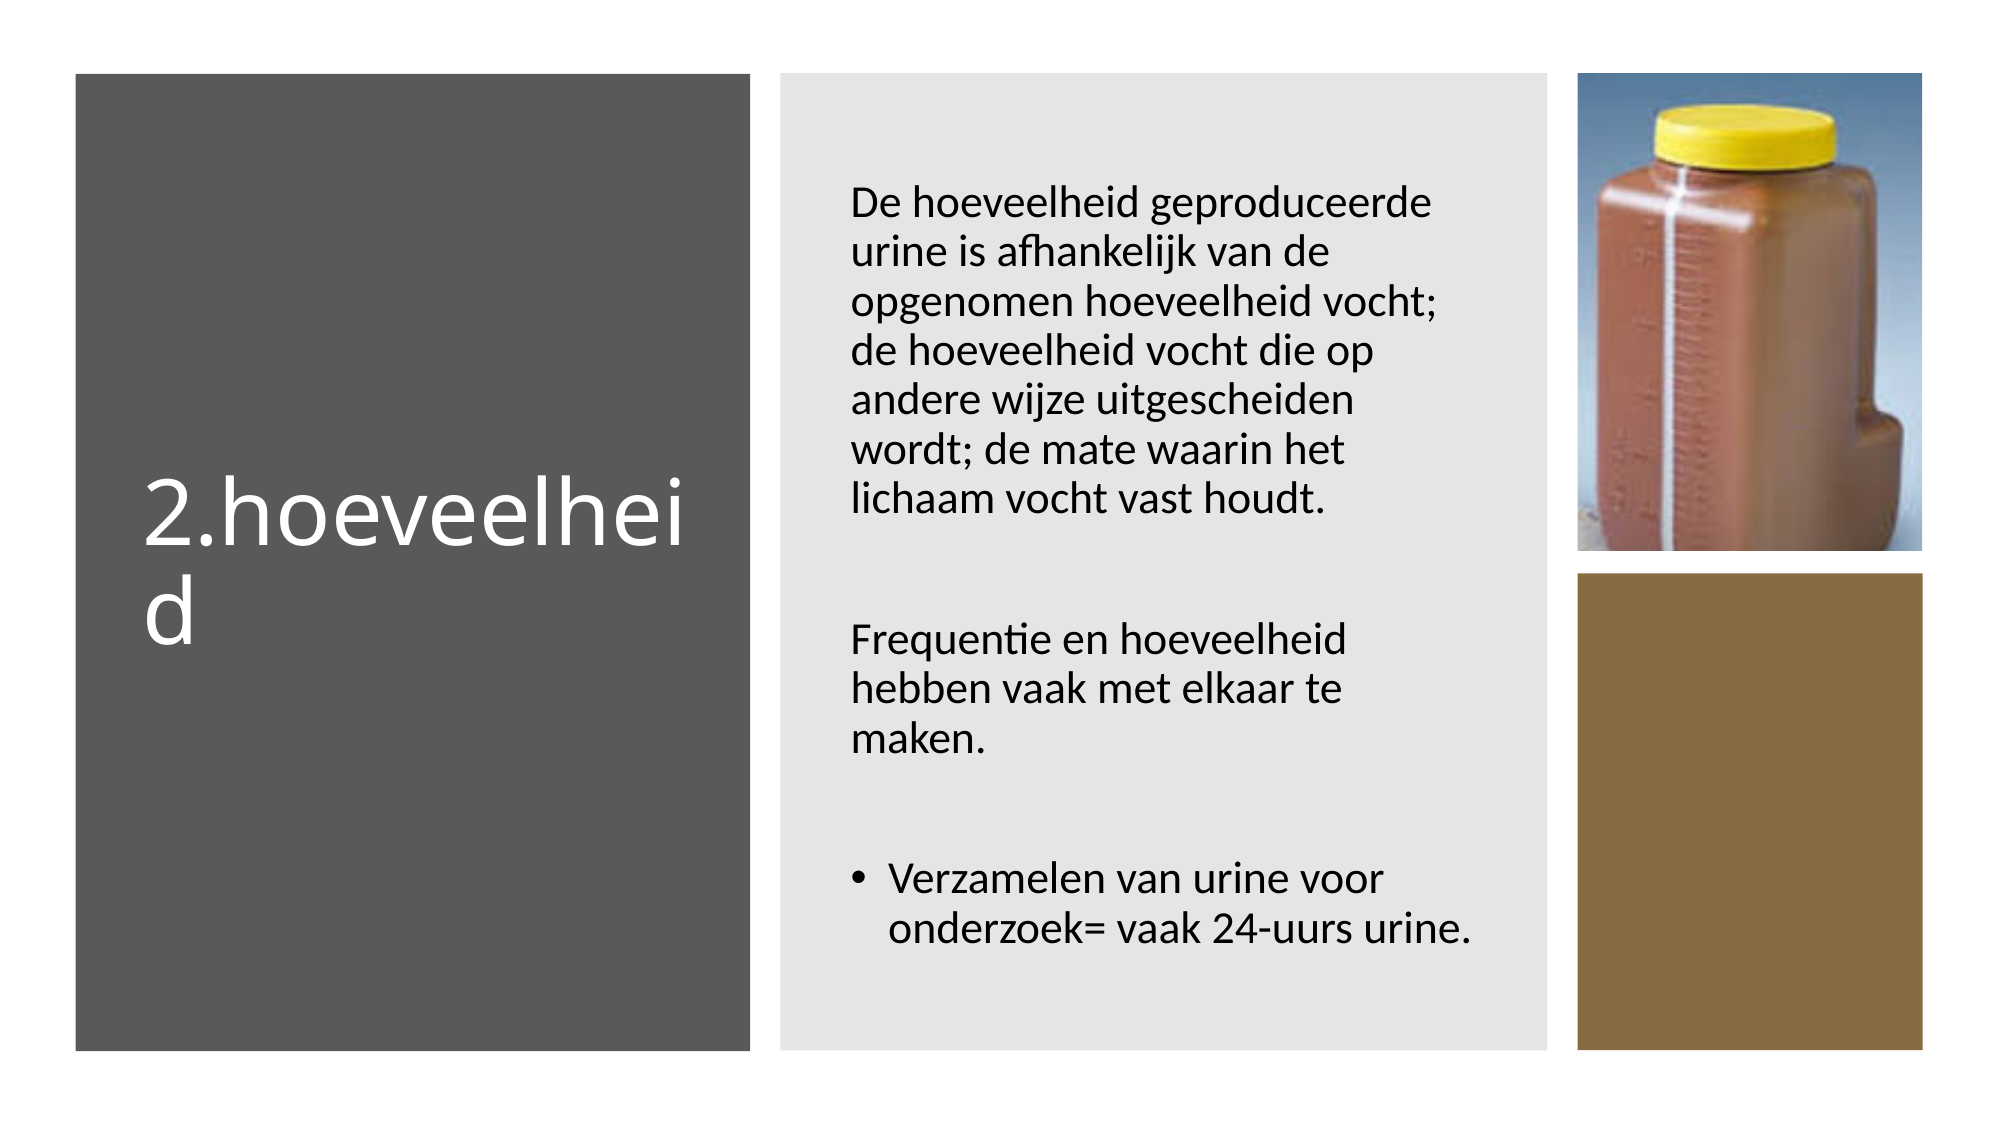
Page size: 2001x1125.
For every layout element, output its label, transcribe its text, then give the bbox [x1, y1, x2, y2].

text_box [1577, 572, 1924, 1051]
picture [1577, 73, 1923, 551]
text_box [75, 73, 751, 1052]
text_box [779, 72, 1548, 1051]
title 2.hoeveelheid [127, 125, 703, 1006]
list De hoeveelheid geproduceerde urine is afhankelijk van de opgenomen hoeveelheid vocht; de hoeveelheid vocht die op andere wijze uitgescheiden wordt; de mate waarin het lichaam vocht vast houdt. Frequentie en hoeveelheid hebben vaak met elkaar te maken. Verzamelen van urine voor onderzoek= vaak 24-uurs urine. [835, 125, 1499, 1006]
